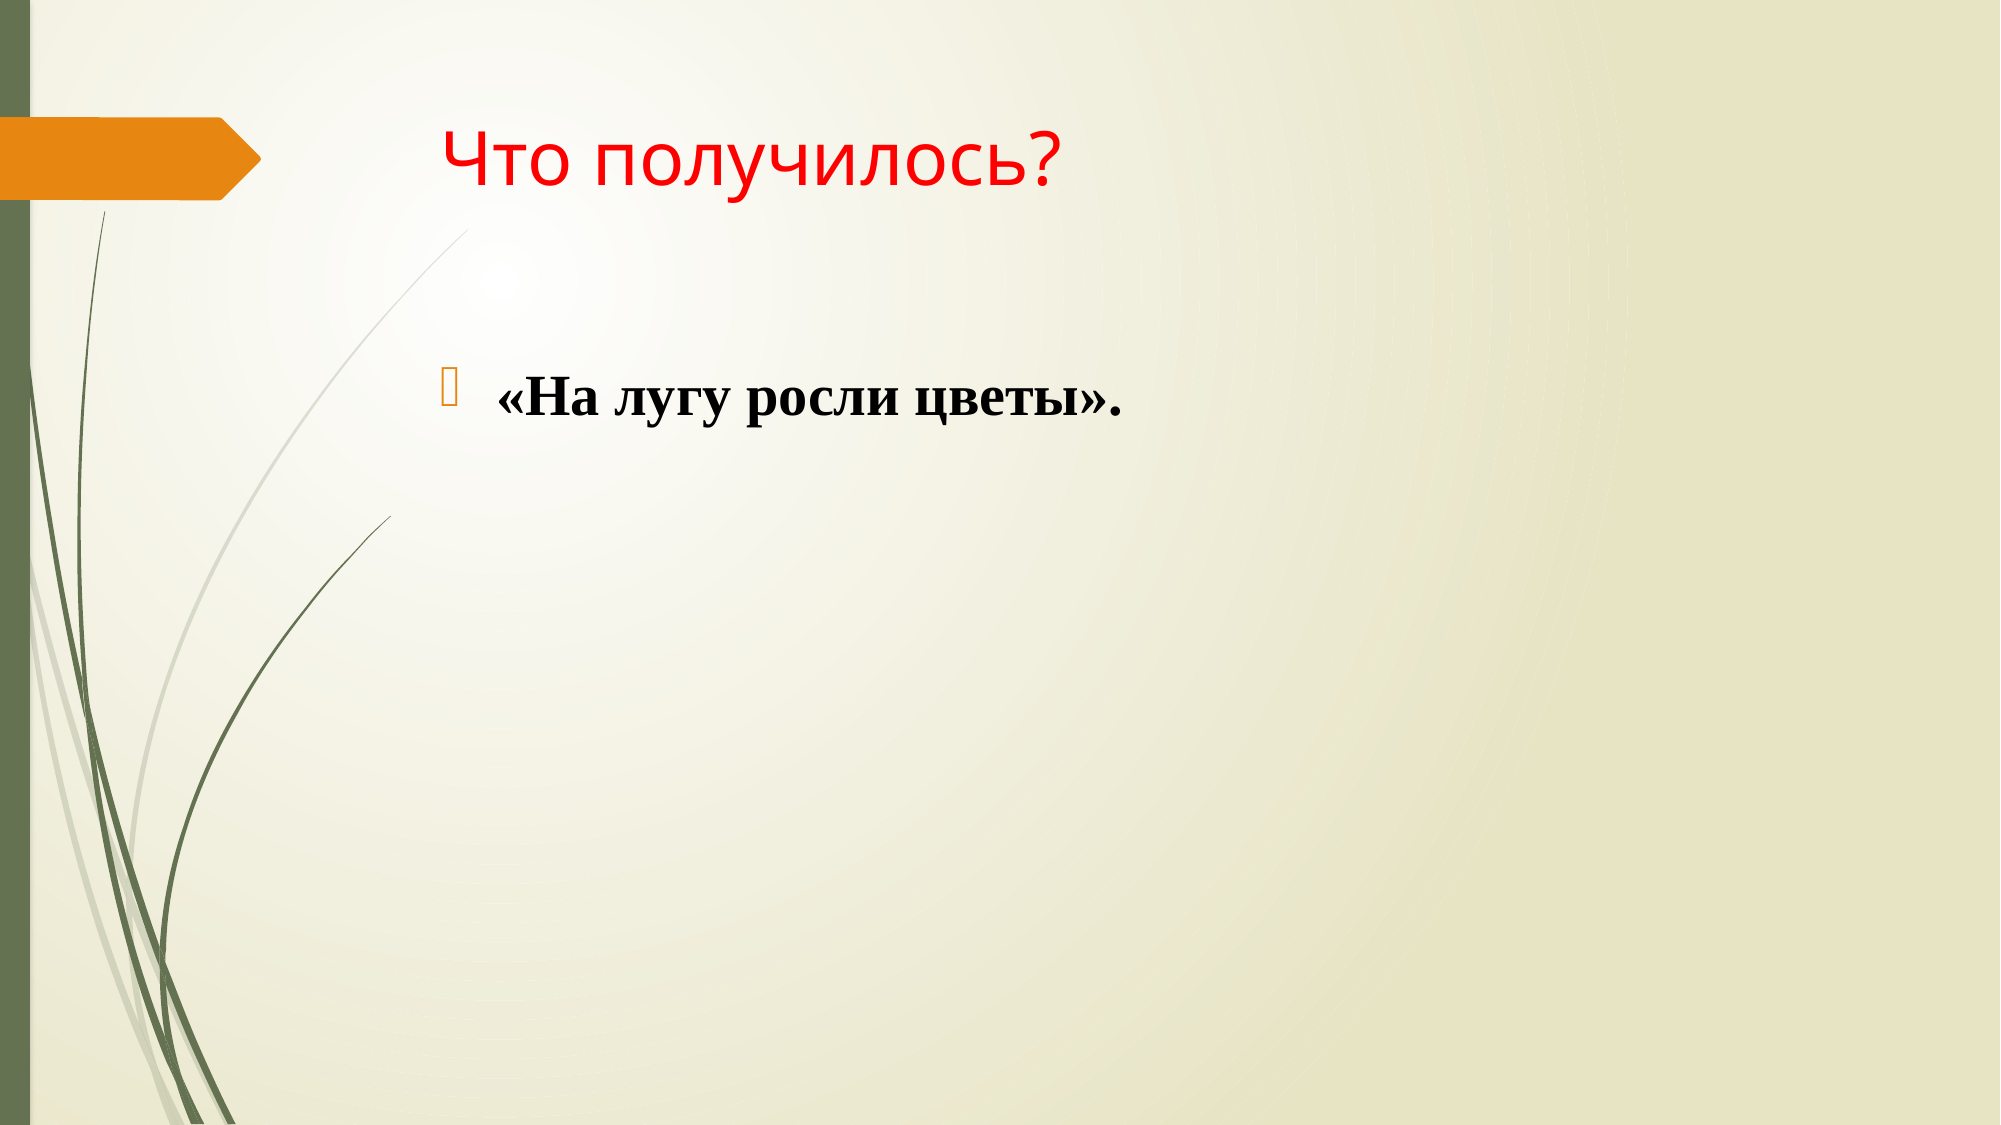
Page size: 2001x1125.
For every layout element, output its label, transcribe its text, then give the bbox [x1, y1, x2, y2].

title Что получилось? [425, 102, 1888, 313]
list «На лугу росли цветы». [424, 350, 1888, 970]
